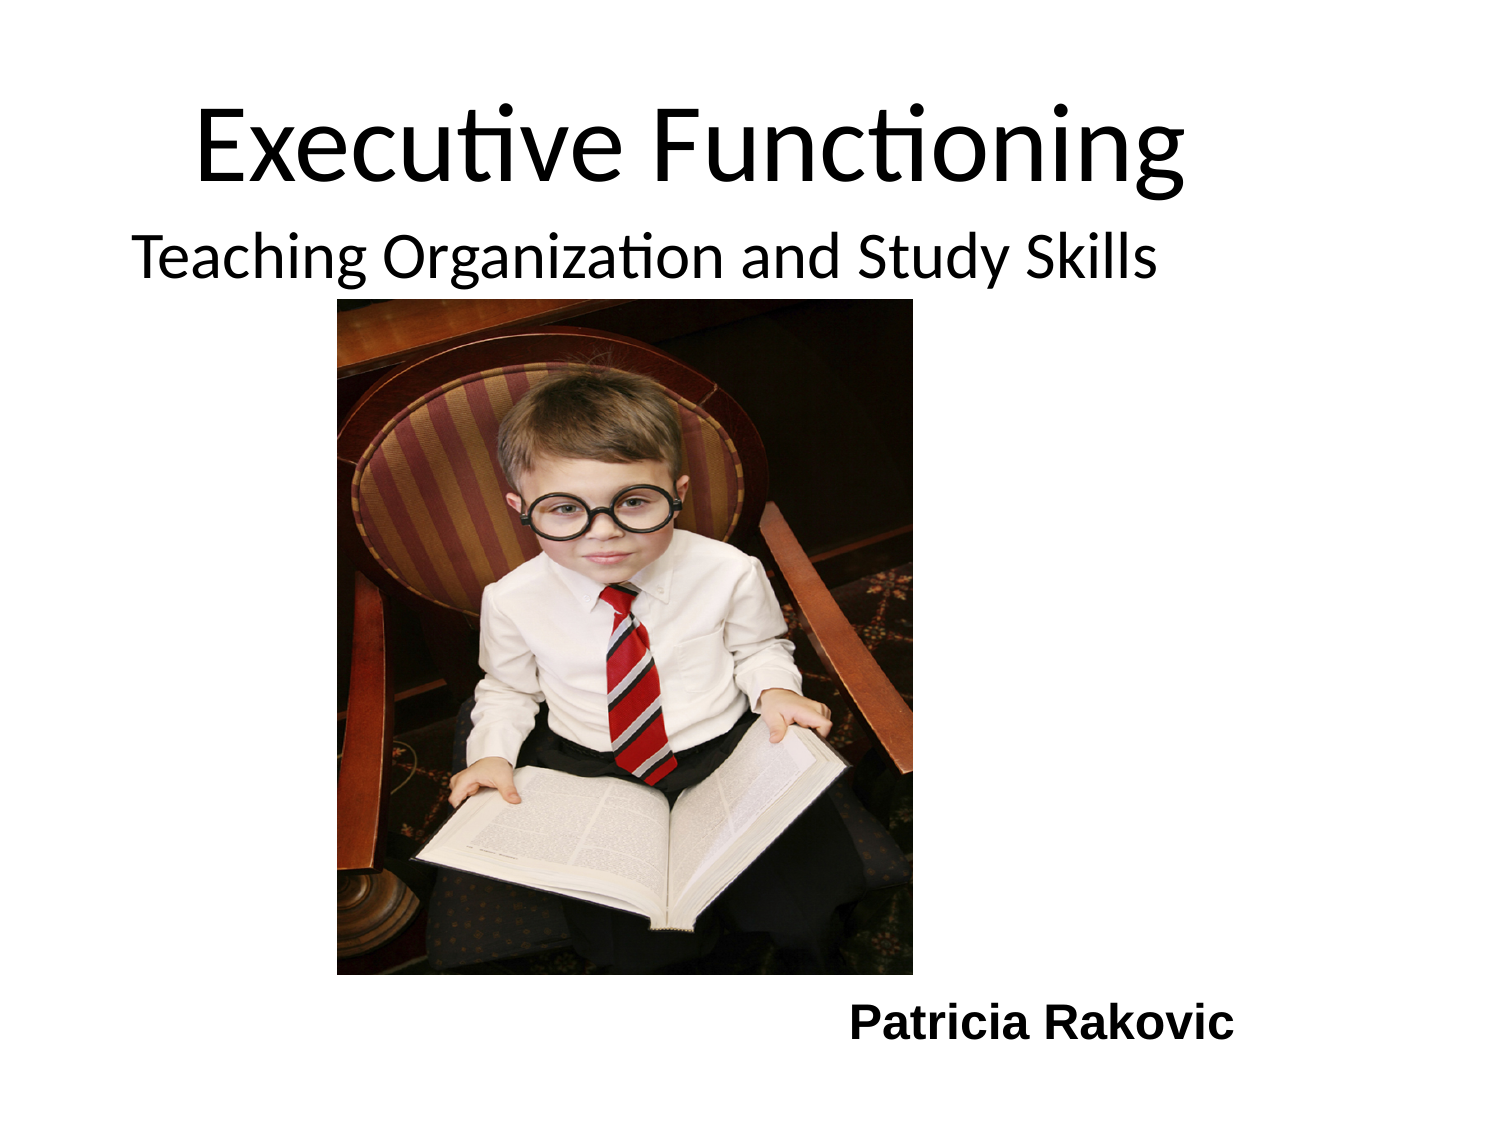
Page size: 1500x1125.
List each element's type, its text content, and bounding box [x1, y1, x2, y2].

title Executive Functioning Teaching Organization and Study Skills [24, 50, 1288, 313]
text_box Patricia Rakovic [750, 887, 1250, 1058]
picture [337, 299, 913, 976]
